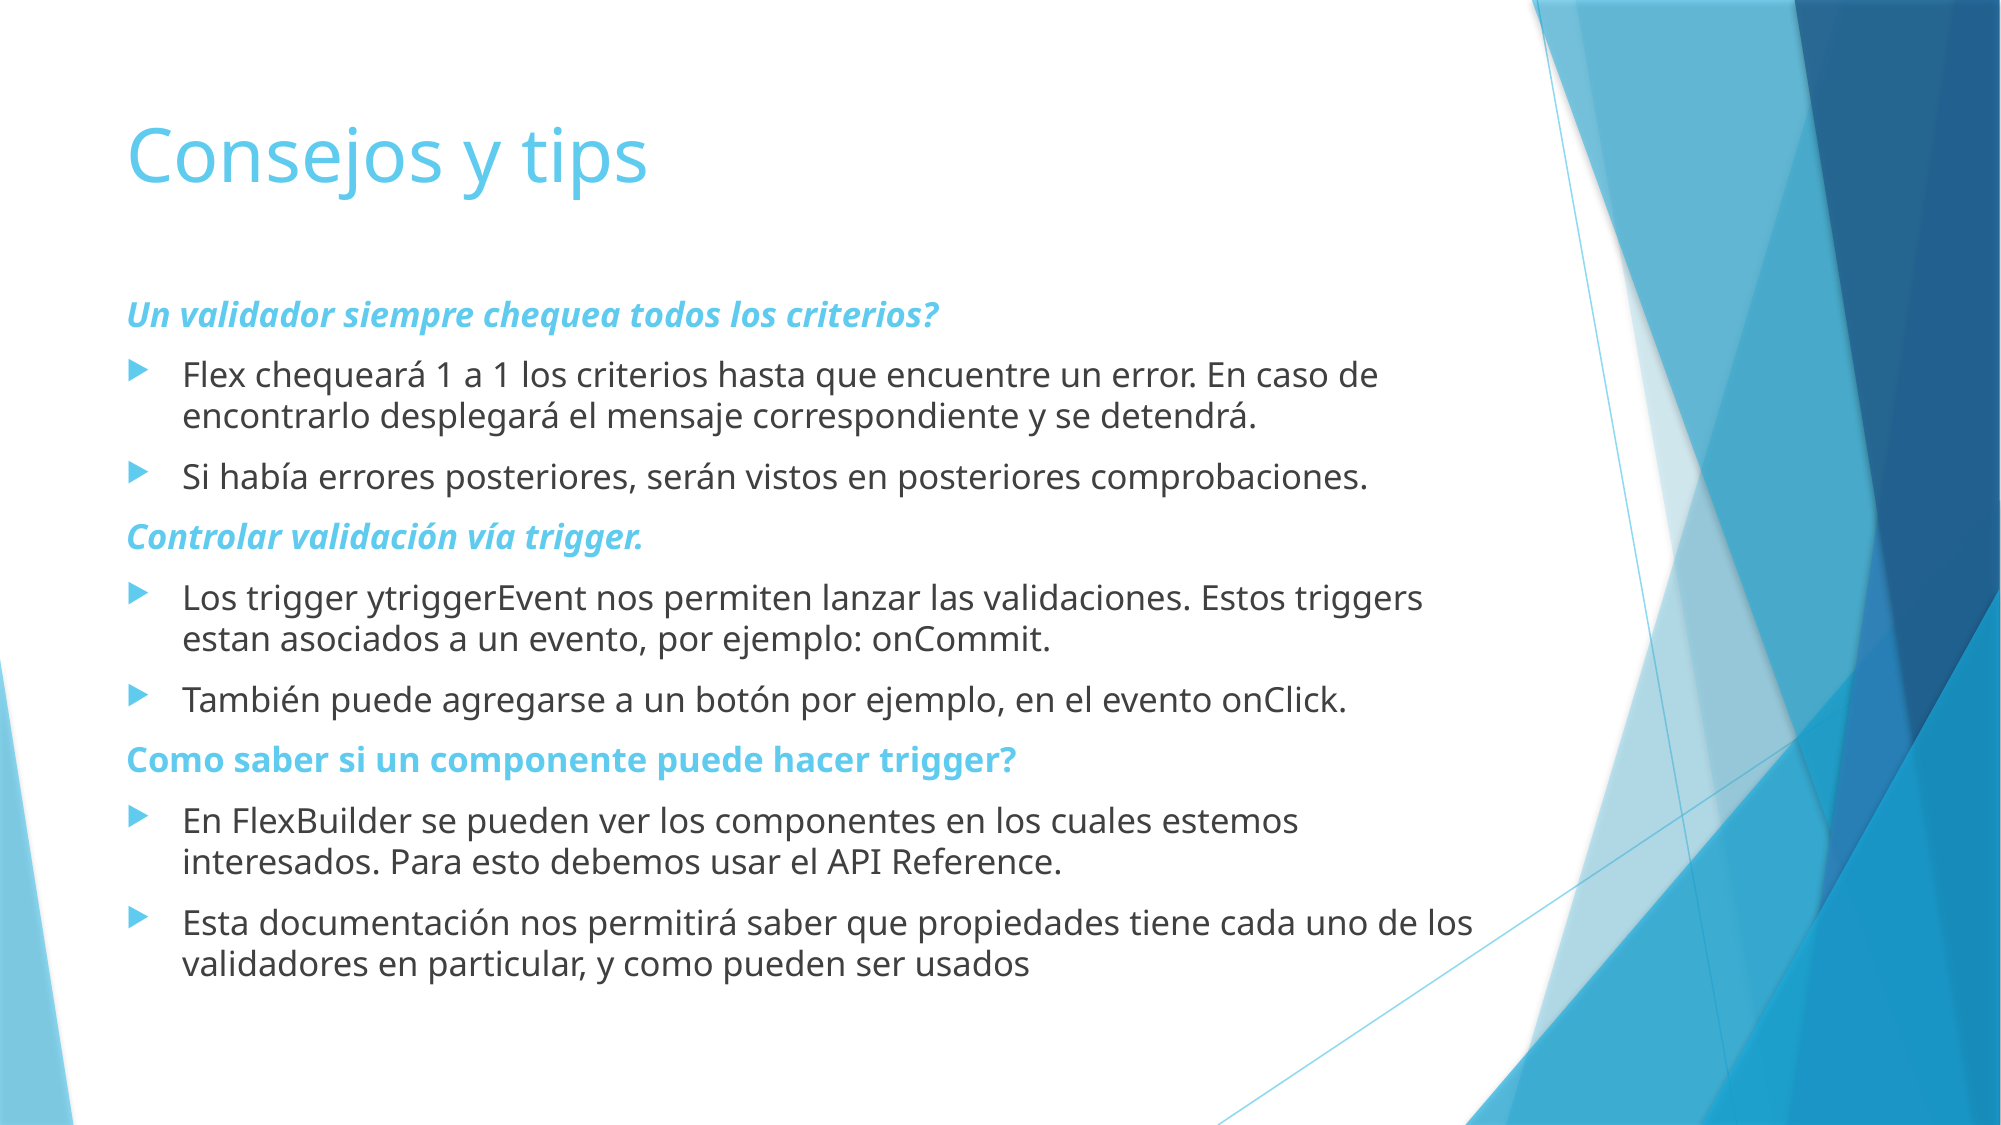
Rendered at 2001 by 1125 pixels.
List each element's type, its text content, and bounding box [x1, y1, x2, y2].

title Consejos y tips [111, 99, 1522, 248]
list Un validador siempre chequea todos los criterios? Flex chequeará 1 a 1 los criterios hasta que encuentre un error. En caso de encontrarlo desplegará el mensaje correspondiente y se detendrá. Si había errores posteriores, serán vistos en posteriores comprobaciones. Controlar validación vía trigger. Los trigger ytriggerEvent nos permiten lanzar las validaciones. Estos triggers estan asociados a un evento, por ejemplo: onCommit. También puede agregarse a un botón por ejemplo, en el evento onClick. Como saber si un componente puede hacer trigger? En FlexBuilder se pueden ver los componentes en los cuales estemos interesados. Para esto debemos usar el API Reference. Esta documentación nos permitirá saber que propiedades tiene cada uno de los validadores en particular, y como pueden ser usados [111, 285, 1522, 992]
